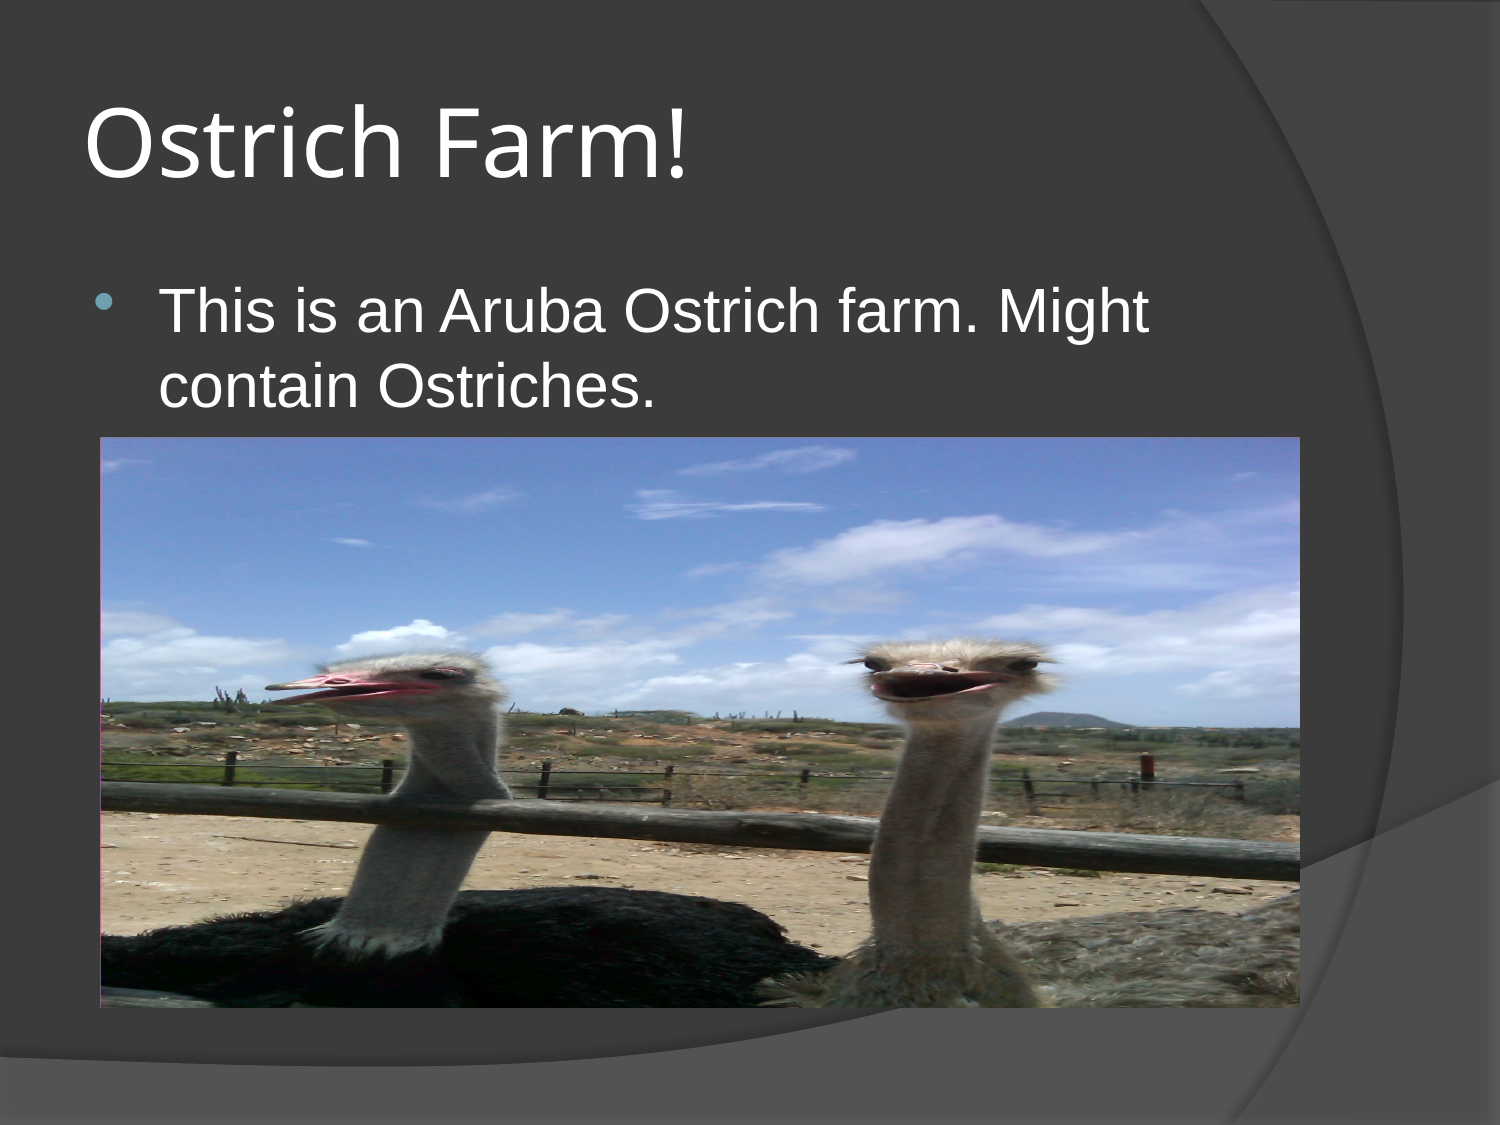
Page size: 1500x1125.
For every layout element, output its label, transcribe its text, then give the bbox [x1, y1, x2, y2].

picture [102, 438, 406, 1008]
list This is an Aruba Ostrich farm. Might contain Ostriches. [75, 262, 404, 1005]
list This is an Aruba Ostrich farm. Might contain Ostriches. [997, 262, 1300, 437]
picture [414, 122, 986, 1125]
picture [995, 438, 1300, 1008]
title Ostrich Farm! [75, 45, 1300, 233]
